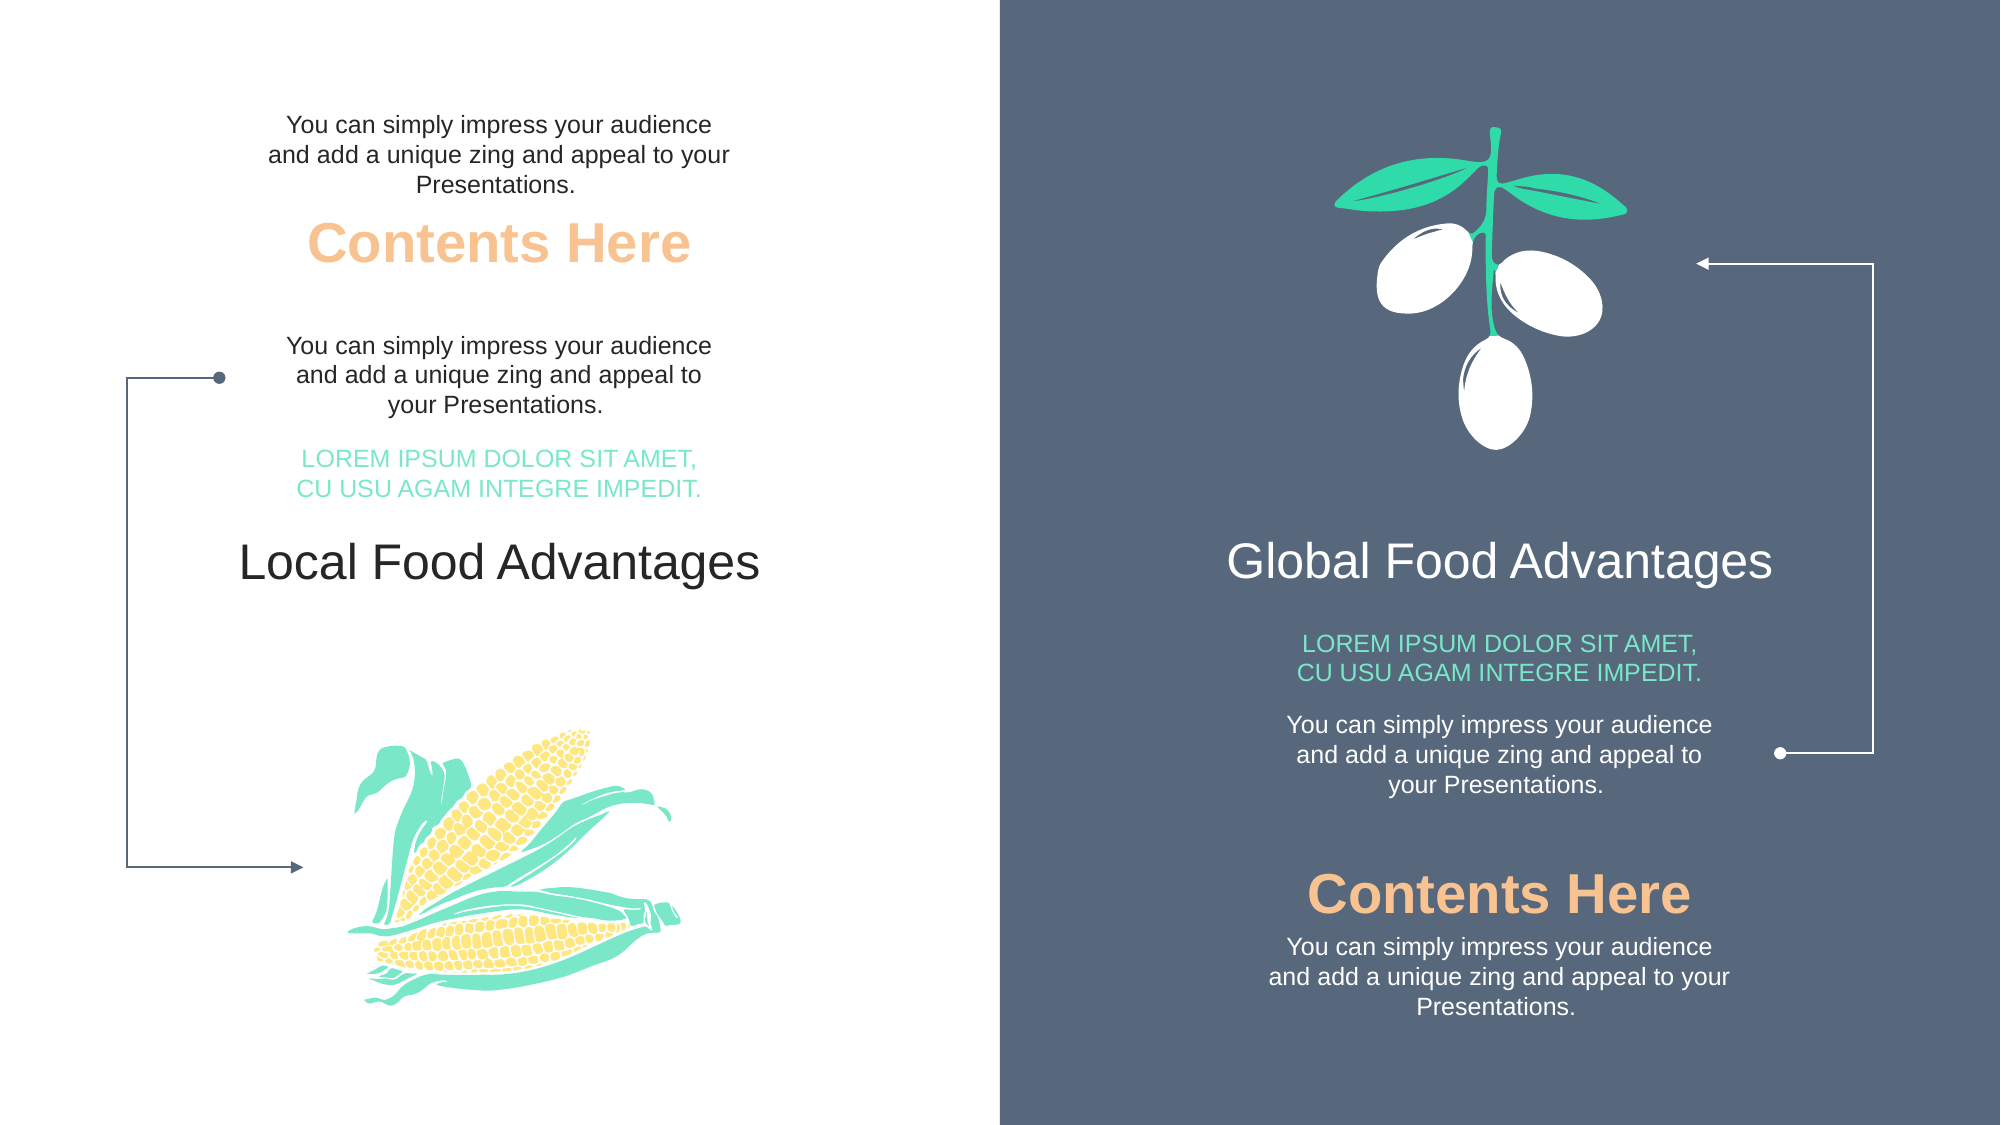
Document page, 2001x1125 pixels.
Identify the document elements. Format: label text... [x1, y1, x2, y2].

text_box Global Food Advantages [1190, 532, 1753, 596]
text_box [126, 101, 809, 868]
text_box You can simply impress your audience and add a unique zing and appeal to your Presentations. [1257, 701, 1743, 807]
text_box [1248, 849, 1751, 1030]
text_box LOREM IPSUM DOLOR SIT AMET, CU USU AGAM INTEGRE IMPEDIT. [1257, 619, 1743, 695]
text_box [1334, 126, 1628, 450]
text_box [1696, 257, 1874, 760]
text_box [347, 868, 681, 1006]
text_box [999, 0, 2000, 1125]
